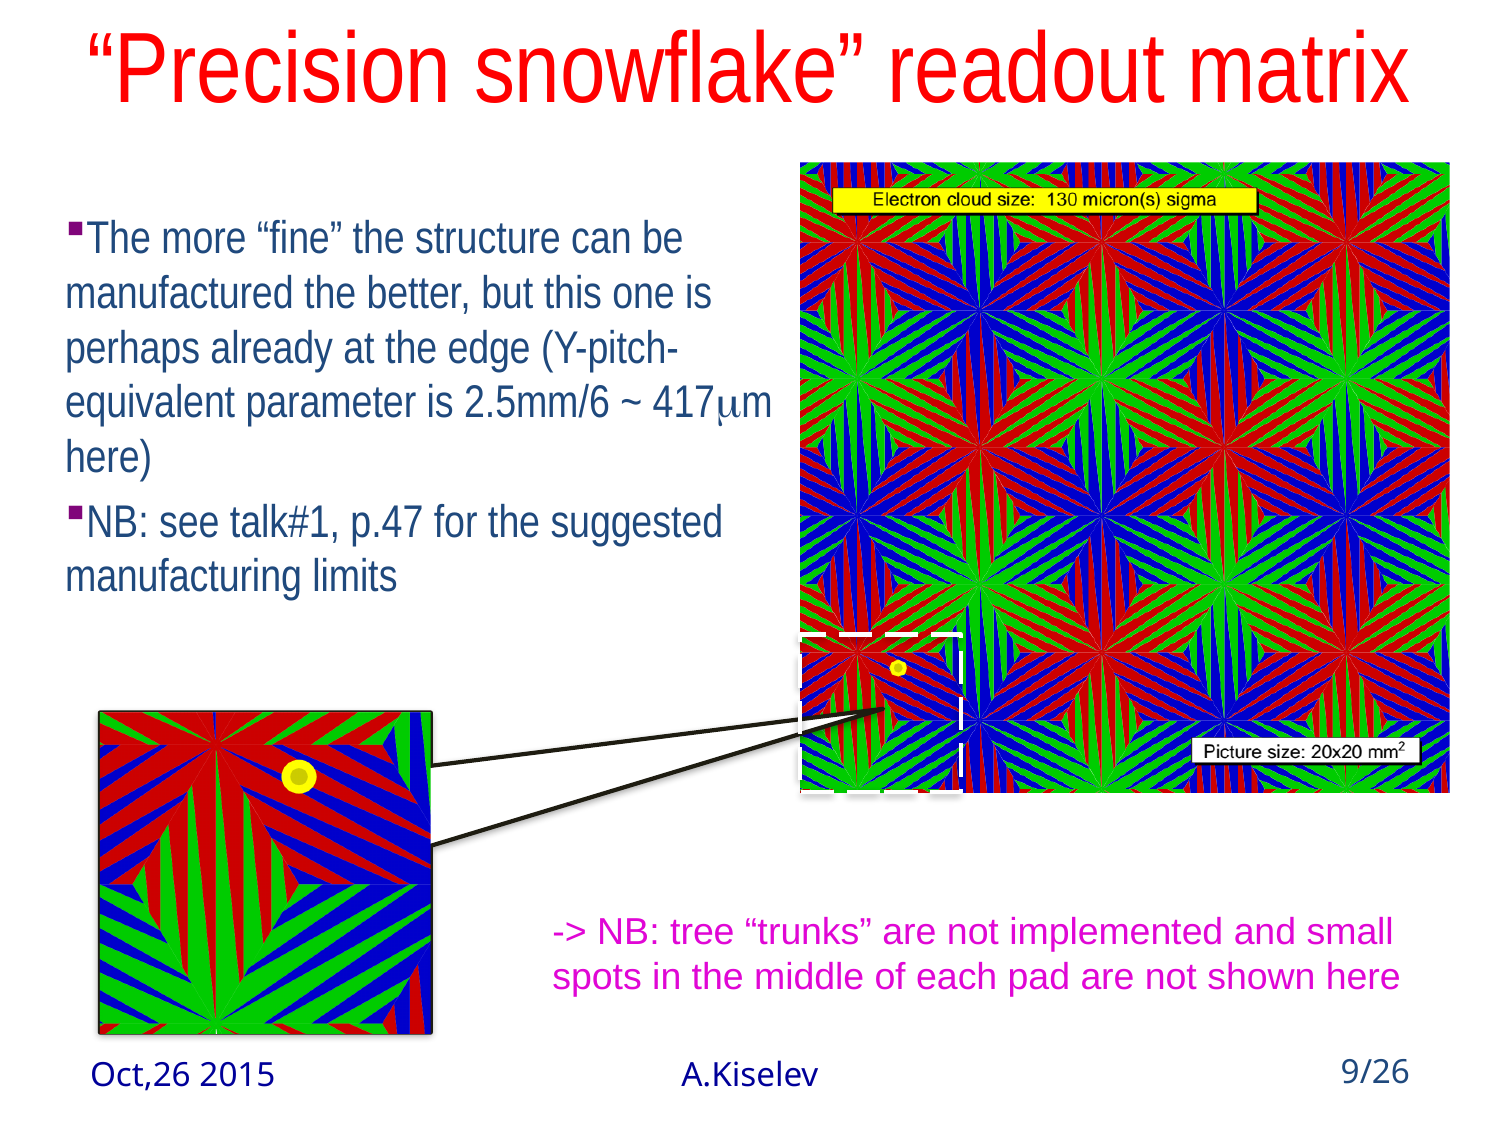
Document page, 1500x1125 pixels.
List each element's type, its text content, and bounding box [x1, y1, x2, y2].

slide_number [75, 1042, 425, 1103]
text_box The more “fine” the structure can be manufactured the better, but this one is perhaps already at the edge (Y-pitch-equivalent parameter is 2.5mm/6 ~ 417mm here) NB: see talk#1, p.47 for the suggested manufacturing limits [49, 199, 794, 638]
picture [99, 712, 431, 1034]
slide_number 9/26 [1074, 1042, 1425, 1103]
picture [799, 162, 1450, 793]
footer A.Kiselev [512, 1042, 988, 1103]
text_box -> NB: tree “trunks” are not implemented and small spots in the middle of each pad are not shown here [537, 899, 1450, 1005]
text_box [436, 719, 793, 845]
title “Precision snowflake” readout matrix [0, 0, 1500, 125]
